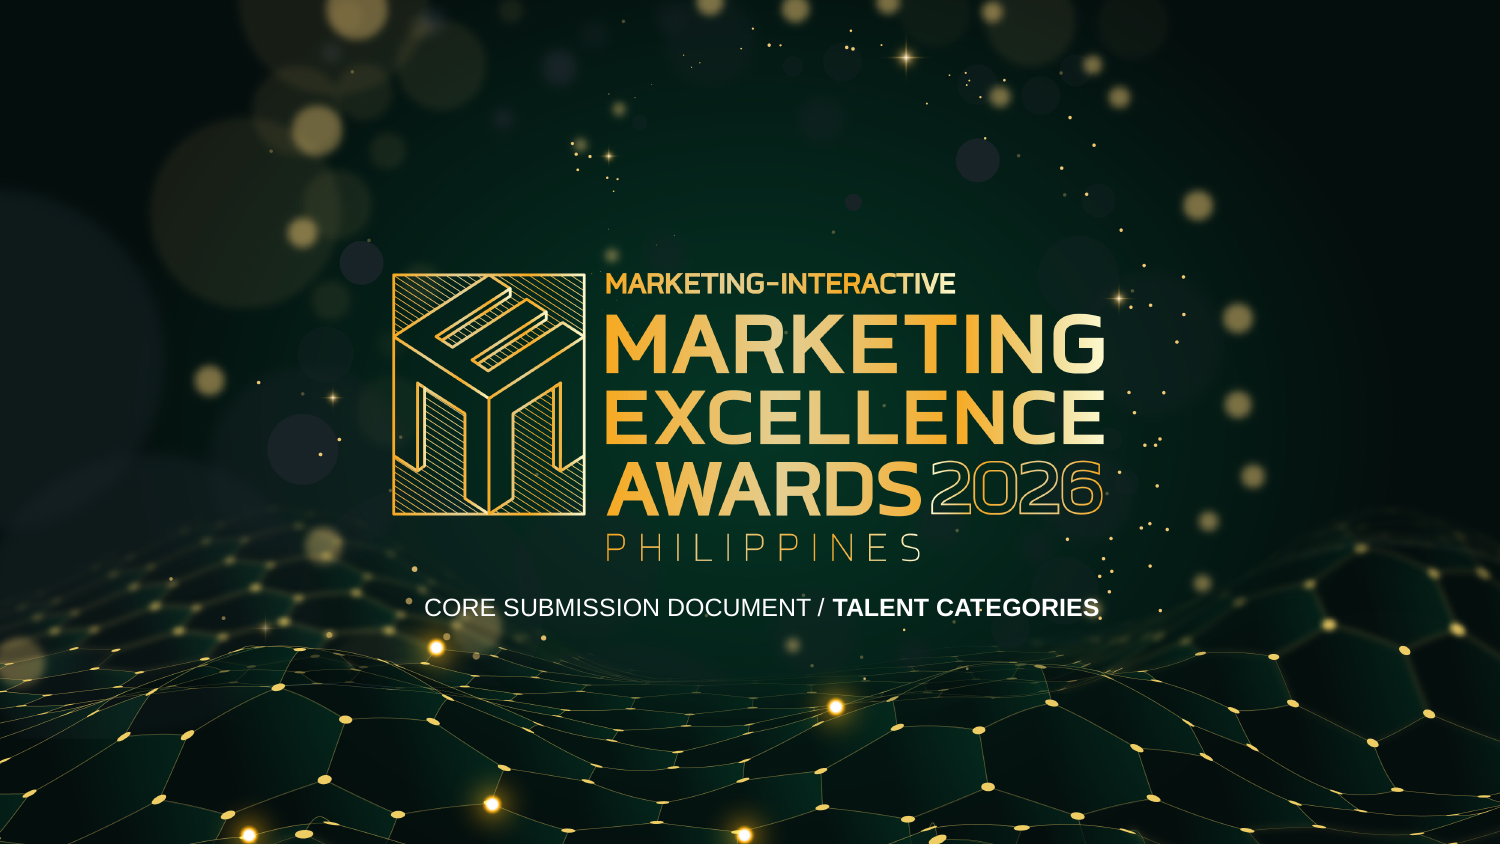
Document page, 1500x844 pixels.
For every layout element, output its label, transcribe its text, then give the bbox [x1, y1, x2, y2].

picture [0, 0, 1500, 844]
text_box CORE SUBMISSION DOCUMENT / TALENT CATEGORIES [300, 584, 1225, 629]
